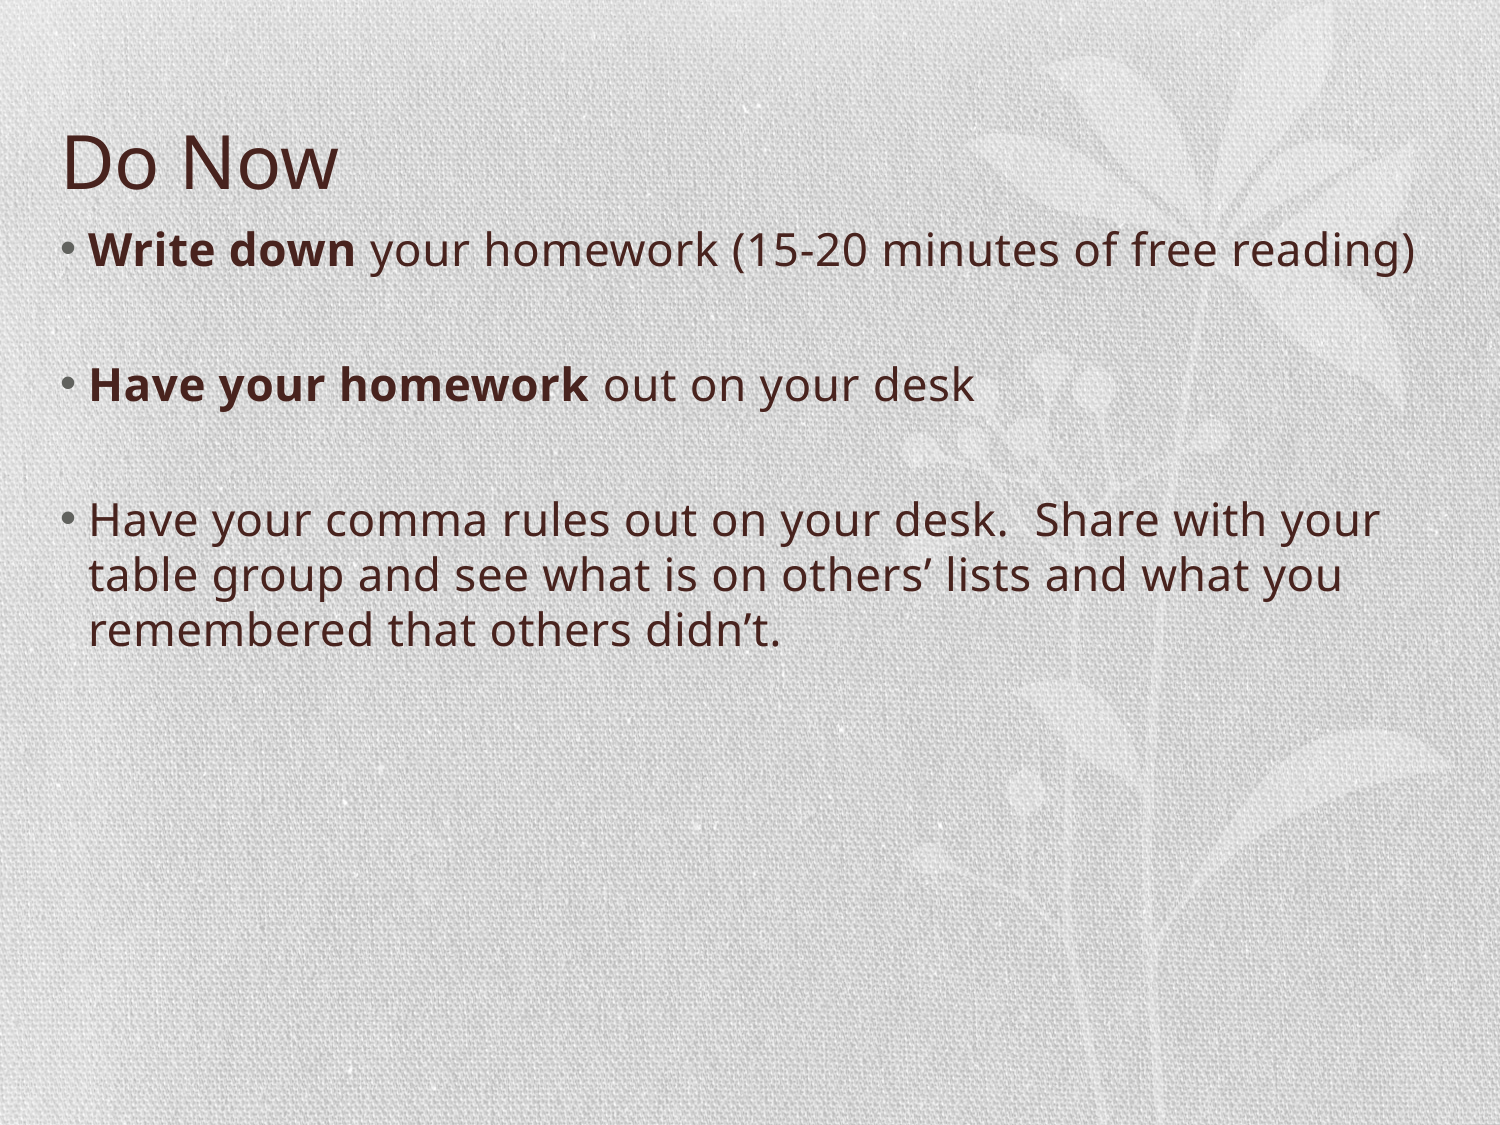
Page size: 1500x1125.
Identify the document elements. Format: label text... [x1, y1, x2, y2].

list Write down your homework (15-20 minutes of free reading) Have your homework out on your desk Have your comma rules out on your desk. Share with your table group and see what is on others’ lists and what you remembered that others didn’t. [45, 213, 1455, 1023]
title Do Now [45, 37, 1455, 213]
